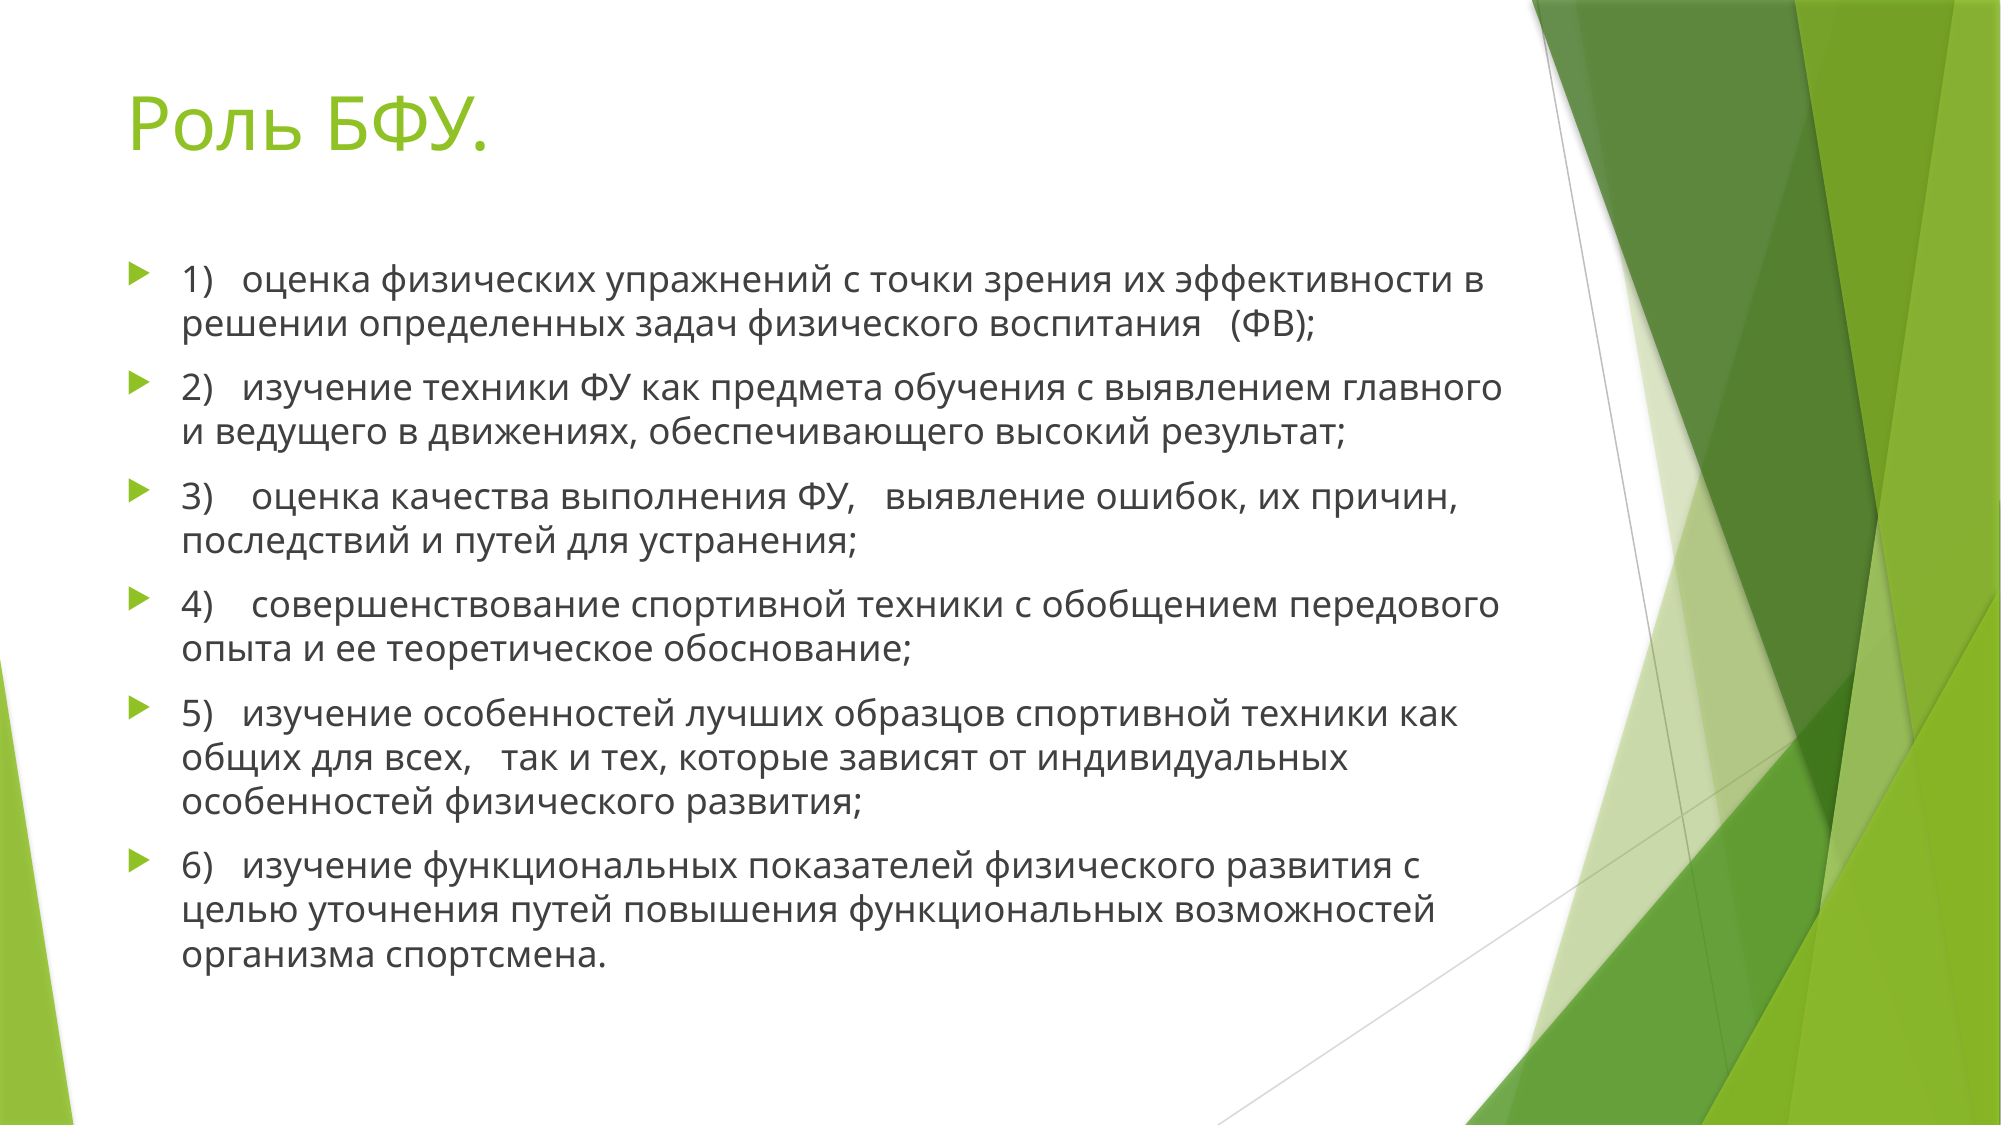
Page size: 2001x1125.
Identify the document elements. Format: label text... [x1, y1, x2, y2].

list 1) оценка физических упражнений с точки зрения их эффективности в решении определенных задач физического воспитания (ФВ); 2) изучение техники ФУ как предмета обучения с выявлением главного и ведущего в движениях, обеспечивающего высокий результат; 3) оценка качества выполнения ФУ, выявление ошибок, их причин, последствий и путей для устранения; 4) совершенствование спортивной техники с обобщением передового опыта и ее теоретическое обоснование; 5) изучение особенностей лучших образцов спортивной техники как общих для всех, так и тех, которые зависят от индивидуальных особенностей физического развития; 6) изучение функциональных показателей физического развития с целью уточнения путей повышения функциональных возможностей организма спортсмена. [111, 248, 1522, 1025]
title Роль БФУ. [111, 67, 1522, 248]
